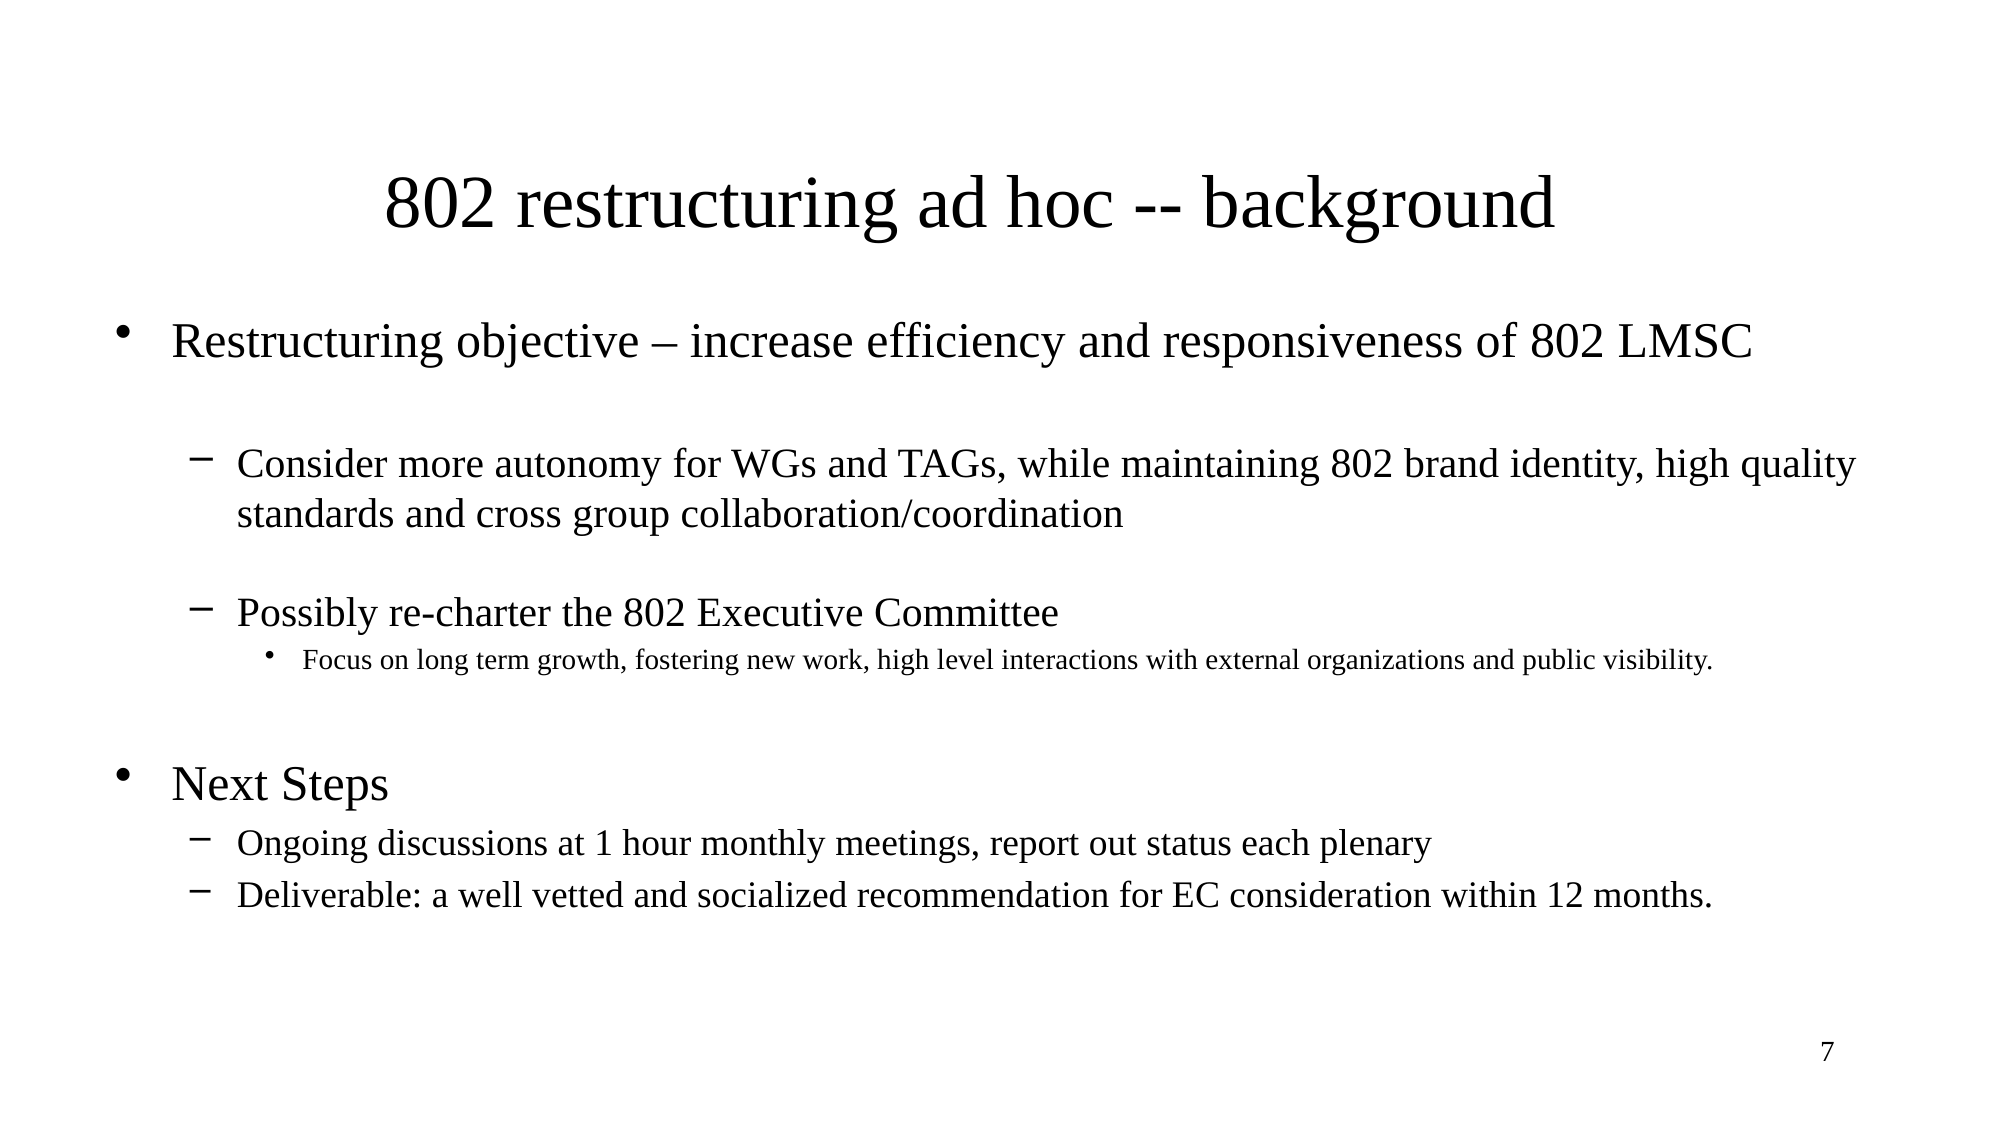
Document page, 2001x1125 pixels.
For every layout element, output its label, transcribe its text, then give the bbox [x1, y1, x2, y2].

slide_number 7 [1433, 1024, 1851, 1101]
list Restructuring objective – increase efficiency and responsiveness of 802 LMSC Consider more autonomy for WGs and TAGs, while maintaining 802 brand identity, high quality standards and cross group collaboration/coordination Possibly re-charter the 802 Executive Committee Focus on long term growth, fostering new work, high level interactions with external organizations and public visibility. Next Steps Ongoing discussions at 1 hour monthly meetings, report out status each plenary Deliverable: a well vetted and socialized recommendation for EC consideration within 12 months. [99, 299, 1888, 1063]
title 802 restructuring ad hoc -- background [62, 99, 1901, 288]
